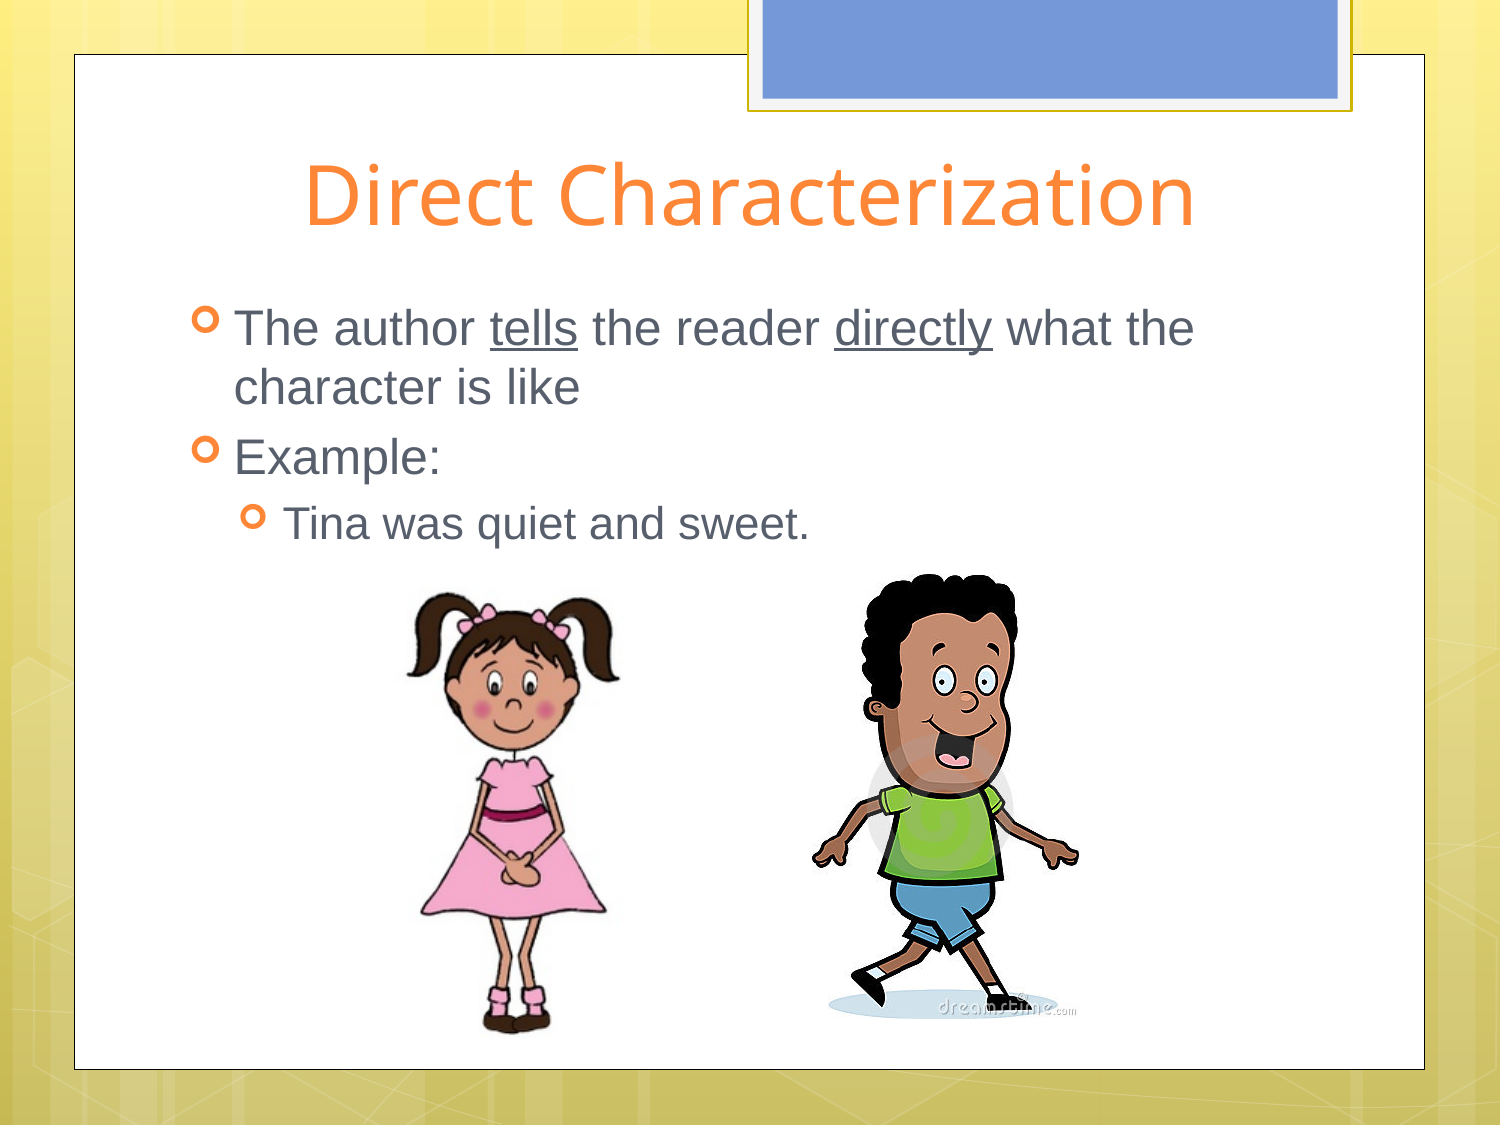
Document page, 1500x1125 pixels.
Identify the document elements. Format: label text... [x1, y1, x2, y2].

picture [812, 574, 1079, 1019]
title Direct Characterization [174, 62, 1328, 250]
list The author tells the reader directly what the character is like Example: Tina was quiet and sweet. [162, 287, 1275, 864]
picture [287, 587, 738, 1038]
